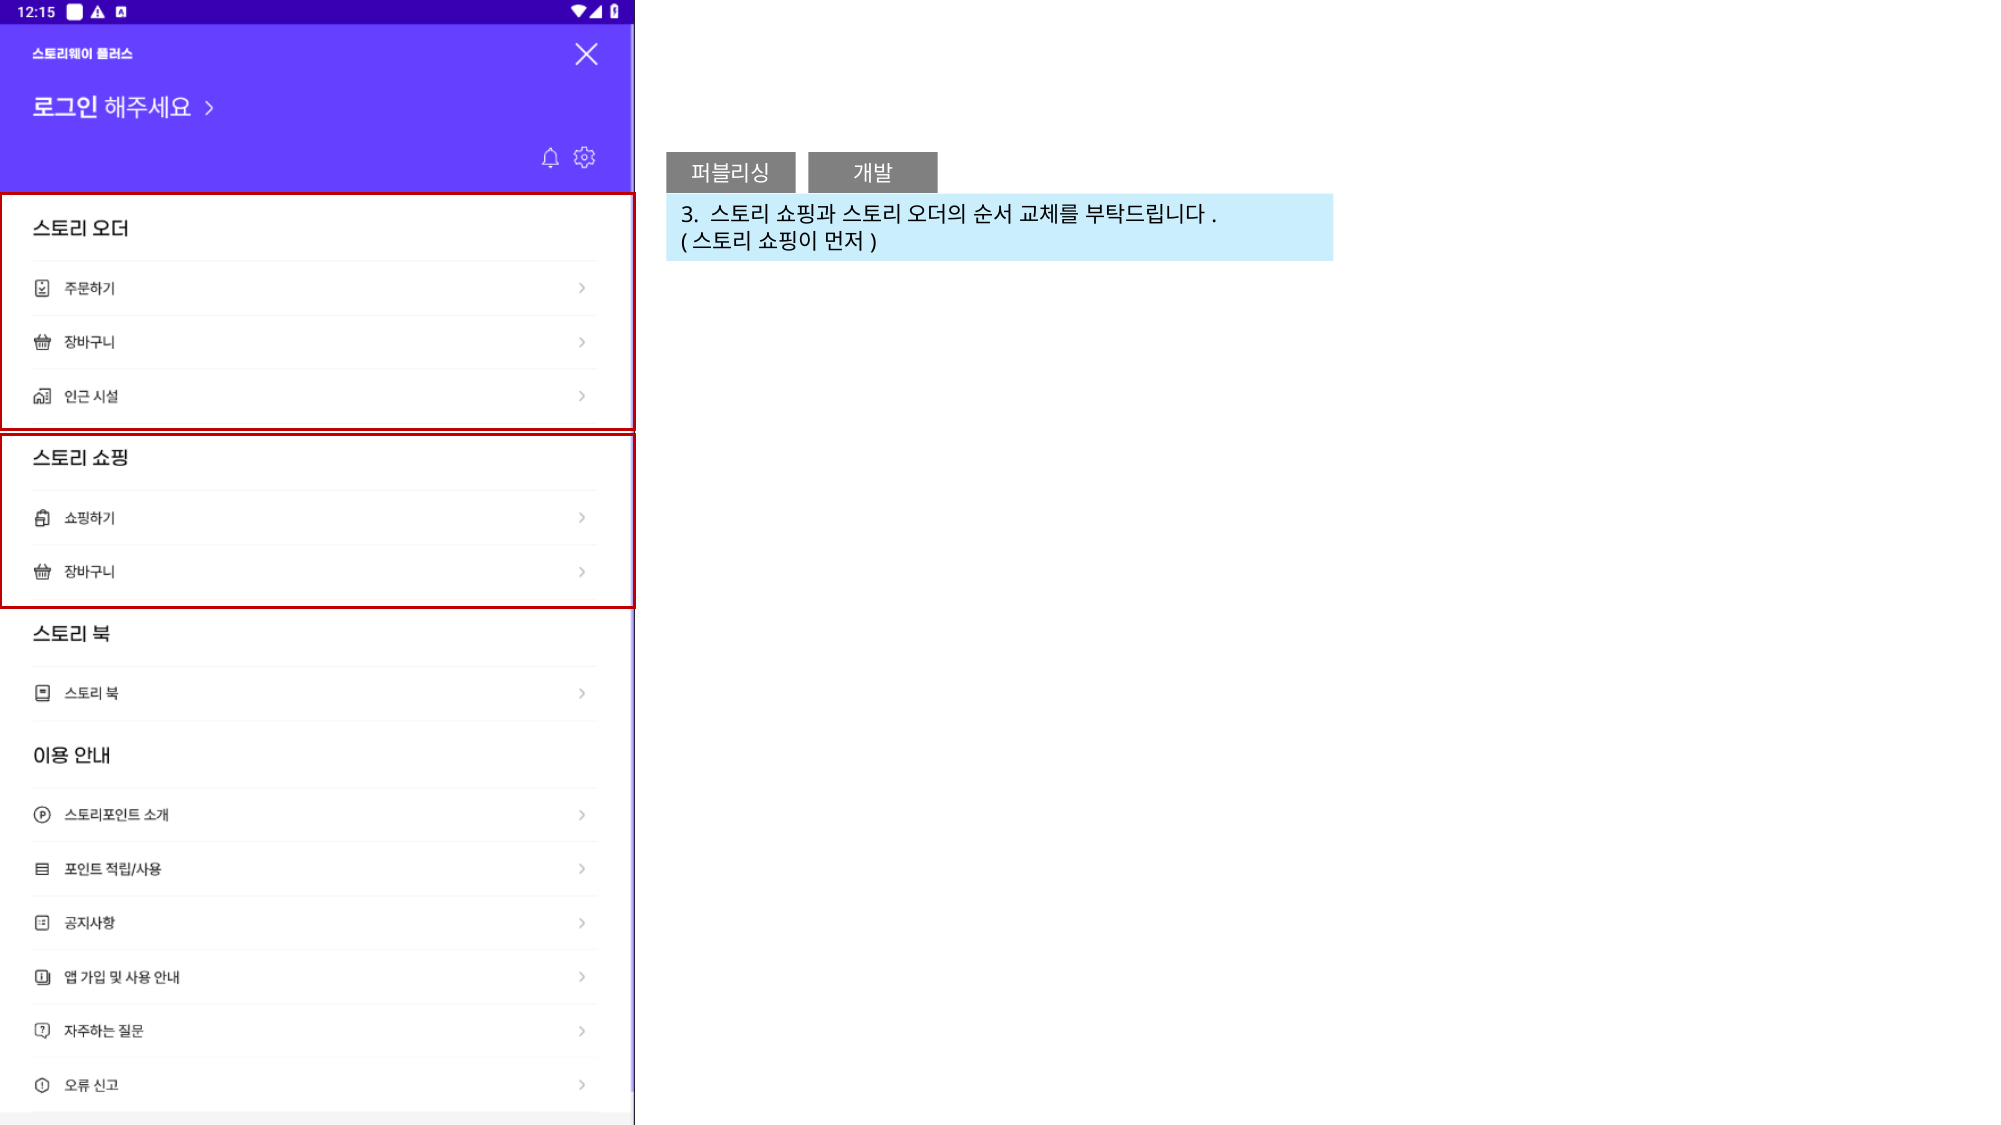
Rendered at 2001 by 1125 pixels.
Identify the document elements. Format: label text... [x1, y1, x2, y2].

picture [0, 0, 636, 1125]
text_box 퍼블리싱 [666, 152, 796, 193]
text_box 3. 스토리 쇼핑과 스토리 오더의 순서 교체를 부탁드립니다. (스토리 쇼핑이 먼저) [666, 193, 1334, 261]
text_box 개발 [808, 152, 938, 193]
